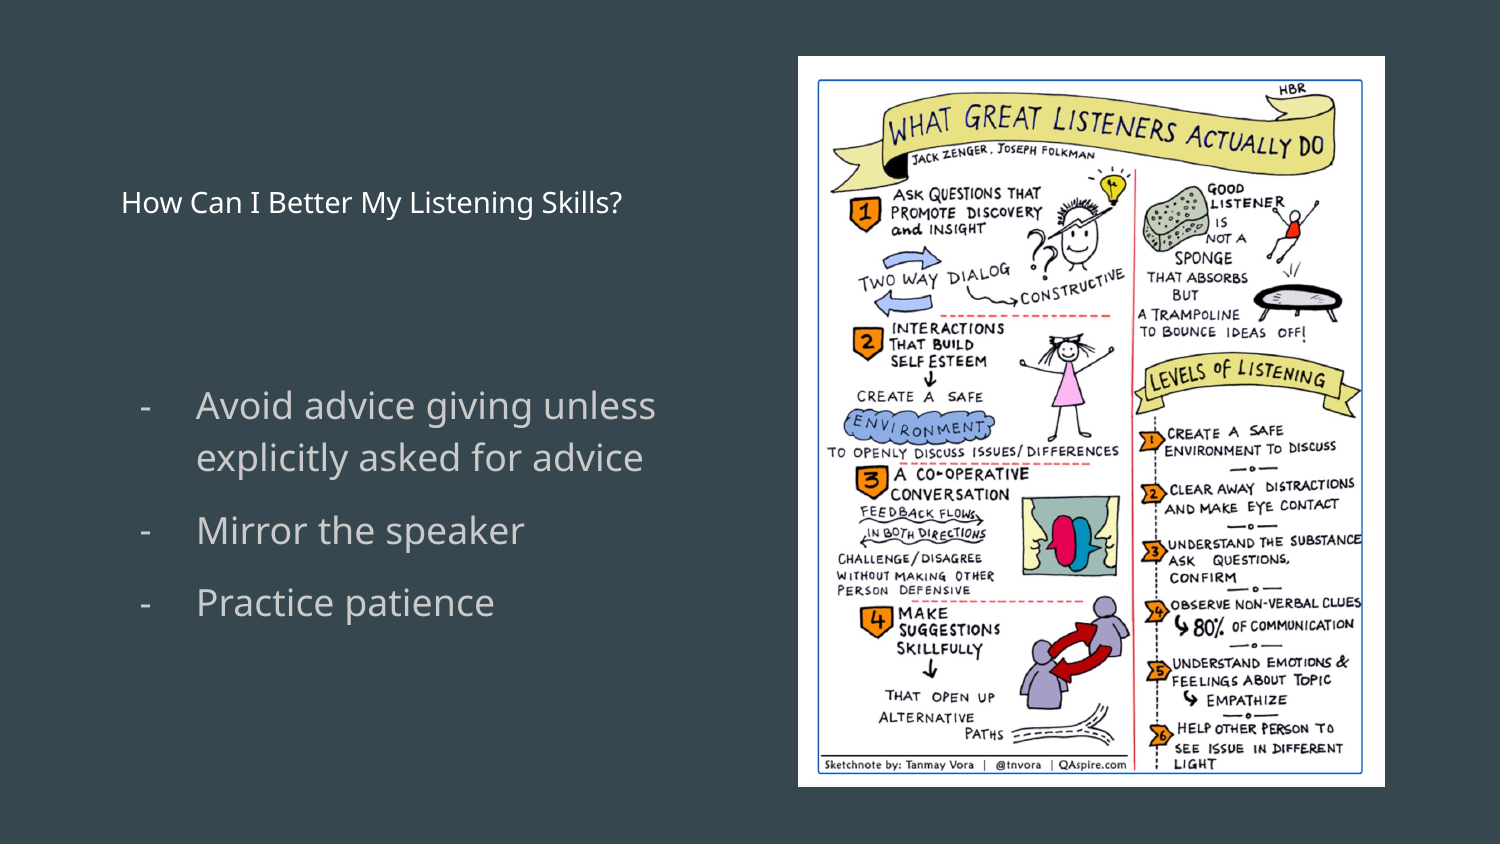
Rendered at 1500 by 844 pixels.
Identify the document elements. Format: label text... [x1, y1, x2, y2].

title How Can I Better My Listening Skills? [105, 168, 648, 263]
picture [798, 56, 1385, 788]
list Avoid advice giving unless explicitly asked for advice Mirror the speaker Practice patience [105, 360, 772, 675]
